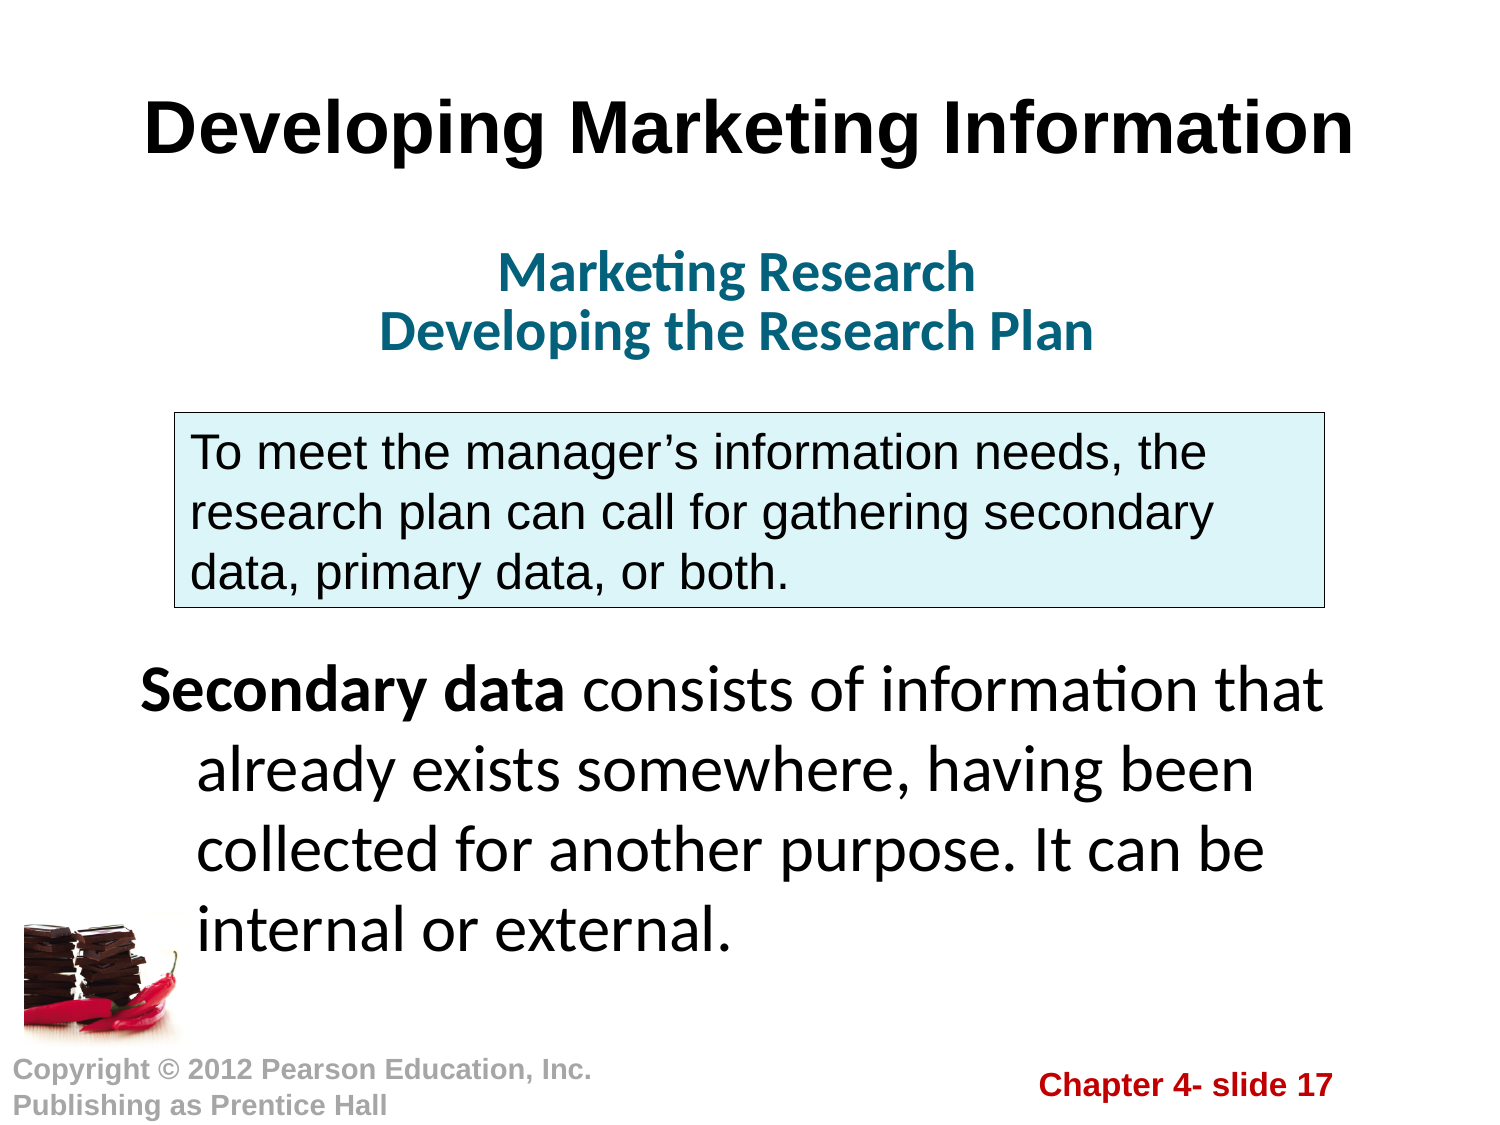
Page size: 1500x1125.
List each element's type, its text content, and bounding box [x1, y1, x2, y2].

picture [24, 912, 191, 1050]
title Developing Marketing Information [112, 37, 1388, 226]
list Marketing Research Developing the Research Plan [149, 237, 1326, 301]
list Secondary data consists of information that already exists somewhere, having been collected for another purpose. It can be internal or external. [124, 637, 1401, 963]
text_box To meet the manager’s information needs, the research plan can call for gathering secondary data, primary data, or both. [174, 412, 1325, 608]
